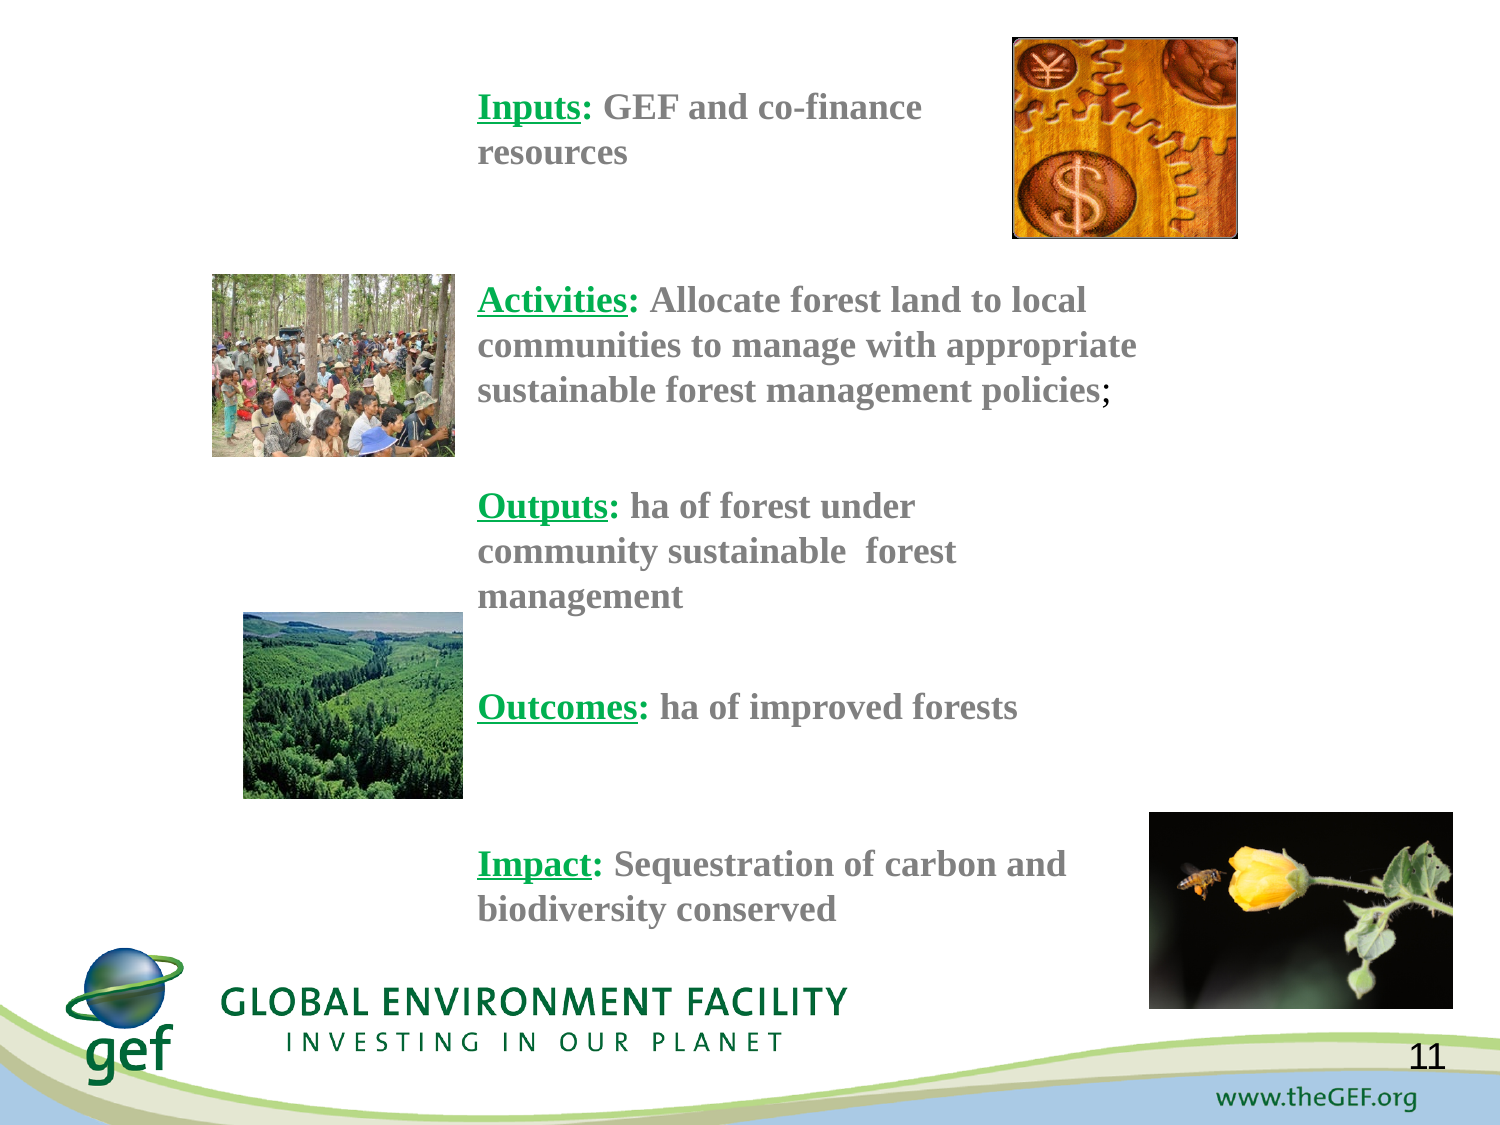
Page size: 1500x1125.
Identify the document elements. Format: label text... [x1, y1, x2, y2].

text_box Activities: Allocate forest land to local communities to manage with appropriate sustainable forest management policies; [462, 267, 1200, 418]
slide_number 11 [1374, 1013, 1500, 1095]
text_box Outcomes: ha of improved forests [466, 674, 1063, 735]
picture [1012, 37, 1238, 239]
picture [243, 612, 463, 800]
text_box Inputs: GEF and co-finance resources [462, 74, 988, 180]
picture [212, 274, 456, 458]
text_box Outputs: ha of forest under community sustainable forest management [462, 473, 988, 624]
picture [0, 812, 1500, 1125]
text_box Impact: Sequestration of carbon and biodiversity conserved [462, 831, 1144, 937]
